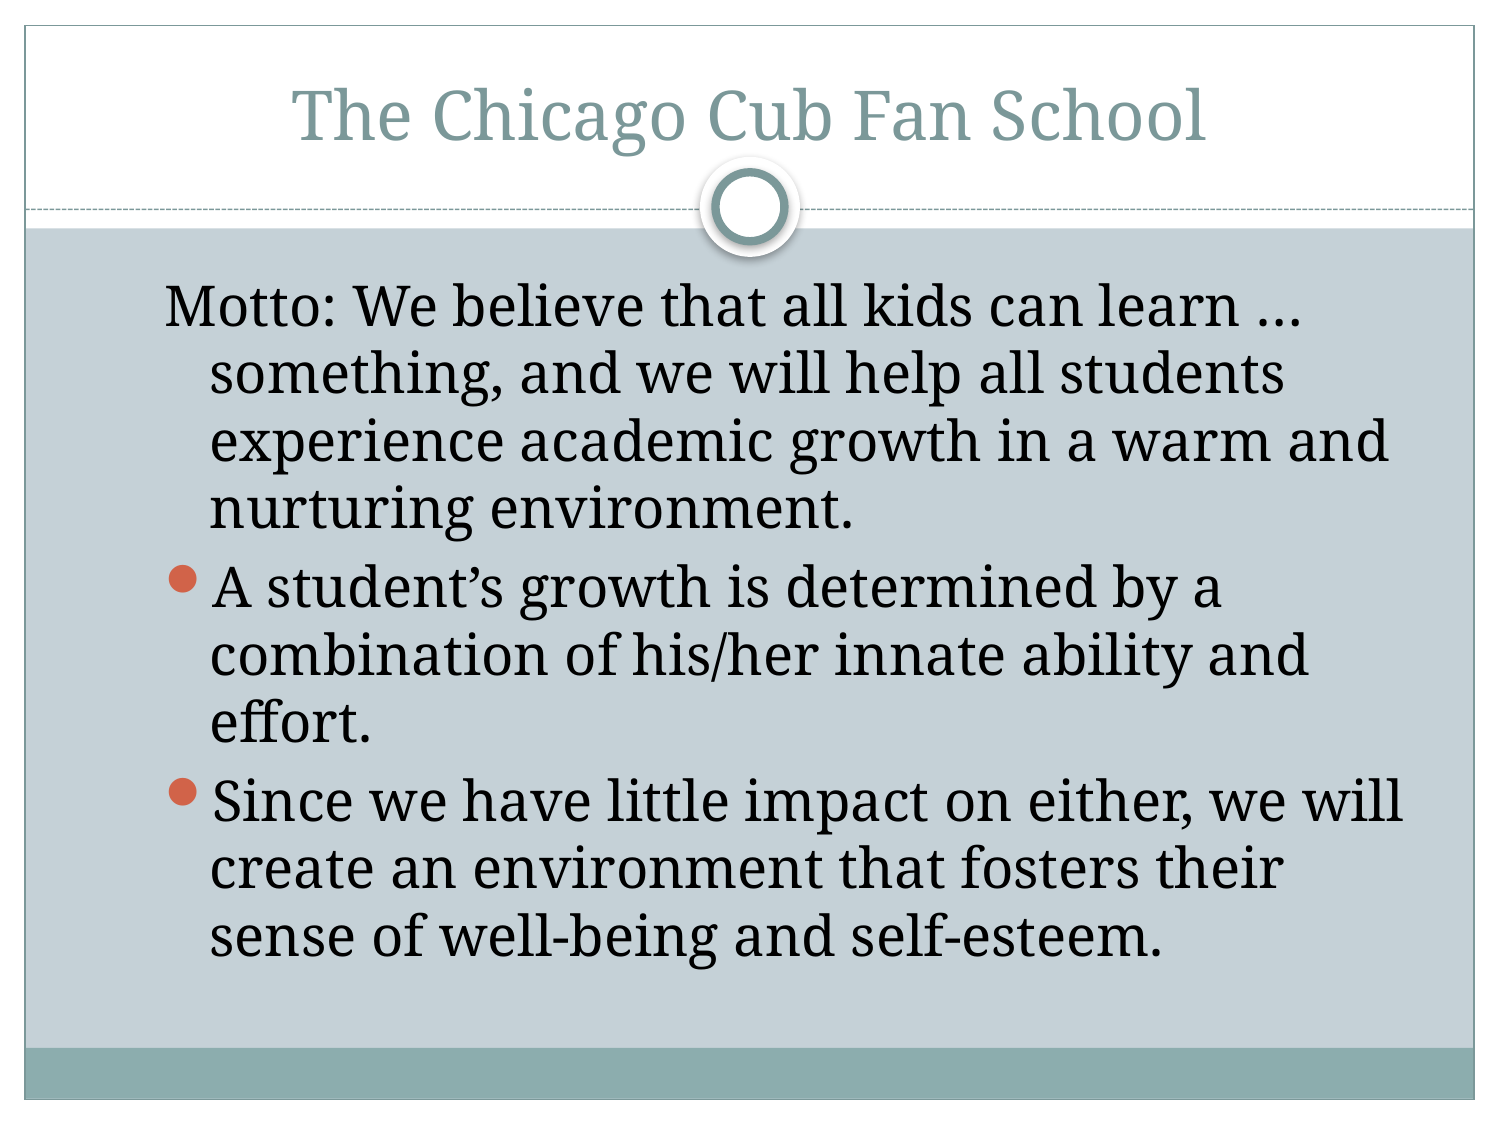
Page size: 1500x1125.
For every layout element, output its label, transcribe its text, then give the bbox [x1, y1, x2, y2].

list Motto: We believe that all kids can learn …something, and we will help all students experience academic growth in a warm and nurturing environment. A student’s growth is determined by a combination of his/her innate ability and effort. Since we have little impact on either, we will create an environment that fosters their sense of well-being and self-esteem. [150, 262, 1450, 1050]
title The Chicago Cub Fan School [49, 37, 1450, 162]
